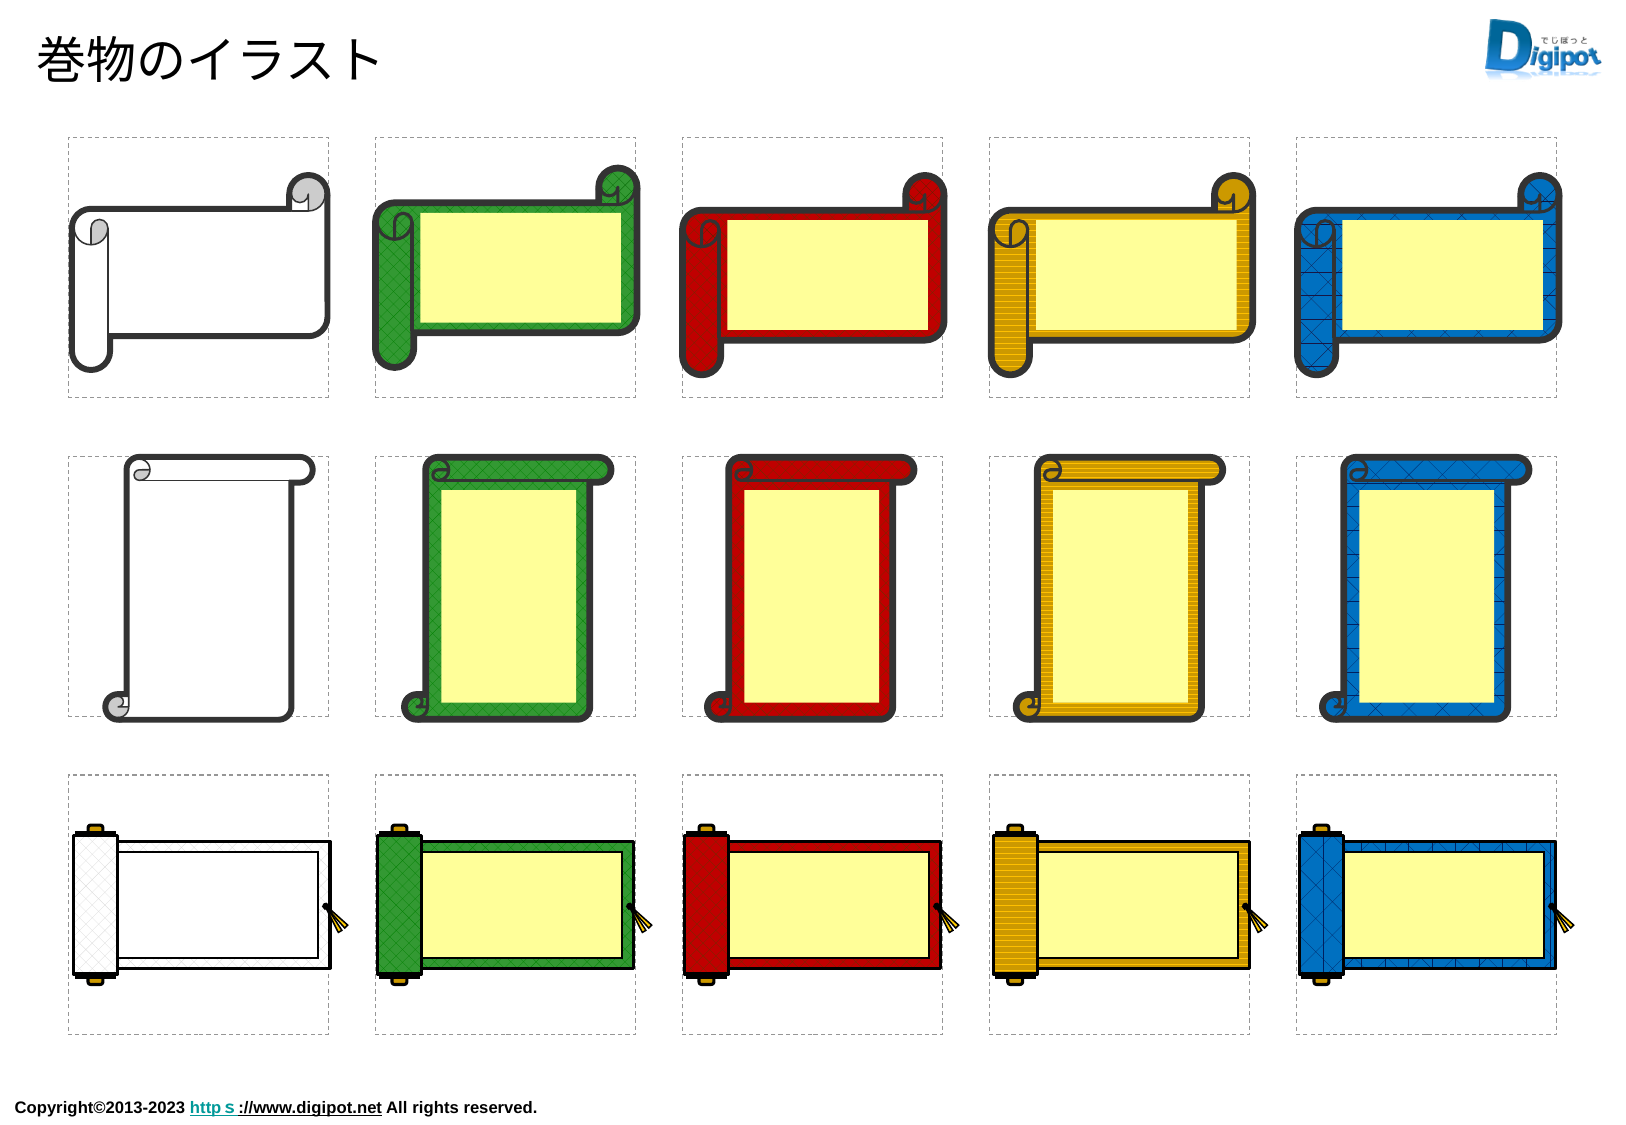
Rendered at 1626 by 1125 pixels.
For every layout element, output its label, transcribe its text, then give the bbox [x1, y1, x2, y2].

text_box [73, 176, 326, 369]
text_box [377, 824, 642, 985]
text_box [441, 490, 577, 703]
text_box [684, 824, 949, 985]
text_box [107, 458, 311, 718]
title 巻物のイラスト [21, 19, 881, 98]
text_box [377, 169, 636, 366]
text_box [992, 824, 1258, 985]
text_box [992, 177, 1252, 374]
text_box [684, 177, 943, 374]
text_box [73, 824, 339, 985]
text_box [1017, 458, 1222, 718]
text_box [406, 459, 610, 718]
picture [1485, 19, 1602, 82]
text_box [1323, 458, 1528, 718]
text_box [1299, 177, 1558, 374]
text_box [708, 458, 913, 718]
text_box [1299, 824, 1564, 985]
